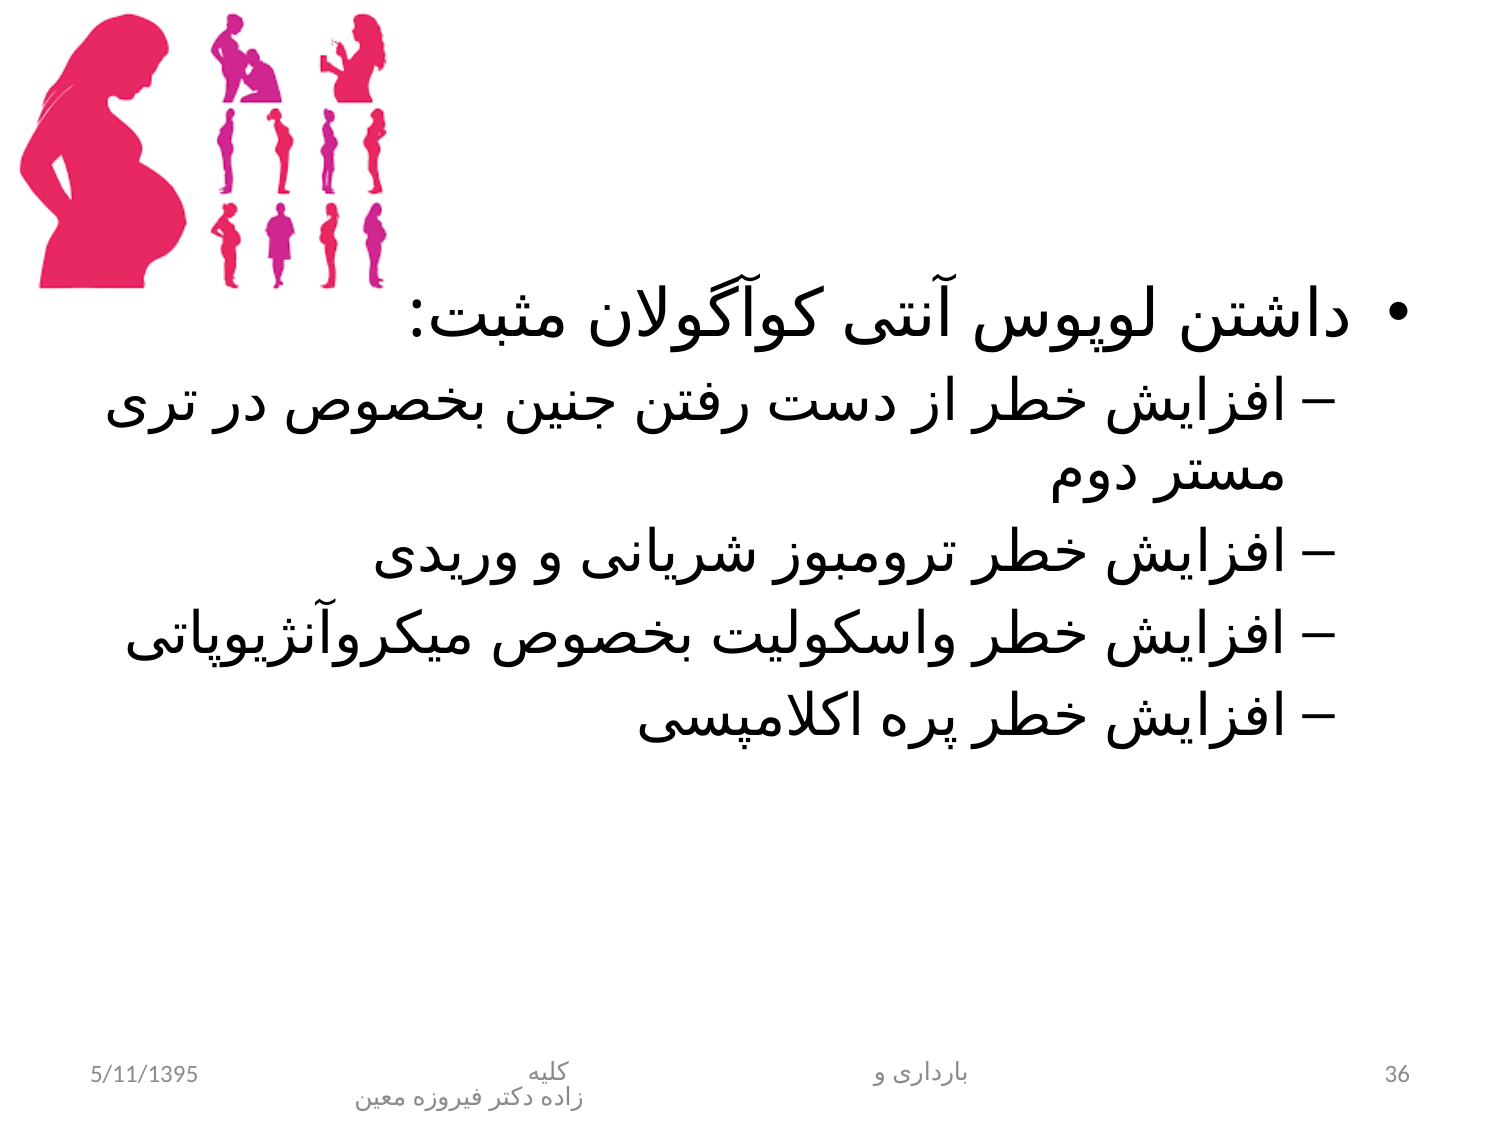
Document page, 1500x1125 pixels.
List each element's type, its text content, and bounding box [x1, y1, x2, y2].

picture [0, 0, 407, 304]
slide_number 36 [1074, 1042, 1425, 1103]
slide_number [75, 1042, 425, 1103]
list داشتن لوپوس آنتی کوآگولان مثبت: افزایش خطر از دست رفتن جنین بخصوص در تری مستر دوم افزایش خطر ترومبوز شریانی و وریدی افزایش خطر واسکولیت بخصوص میکروآنژیوپاتی افزایش خطر پره اکلامپسی [75, 262, 1425, 1005]
footer بارداری و کلیه دکتر فیروزه معین زاده [512, 1042, 988, 1103]
